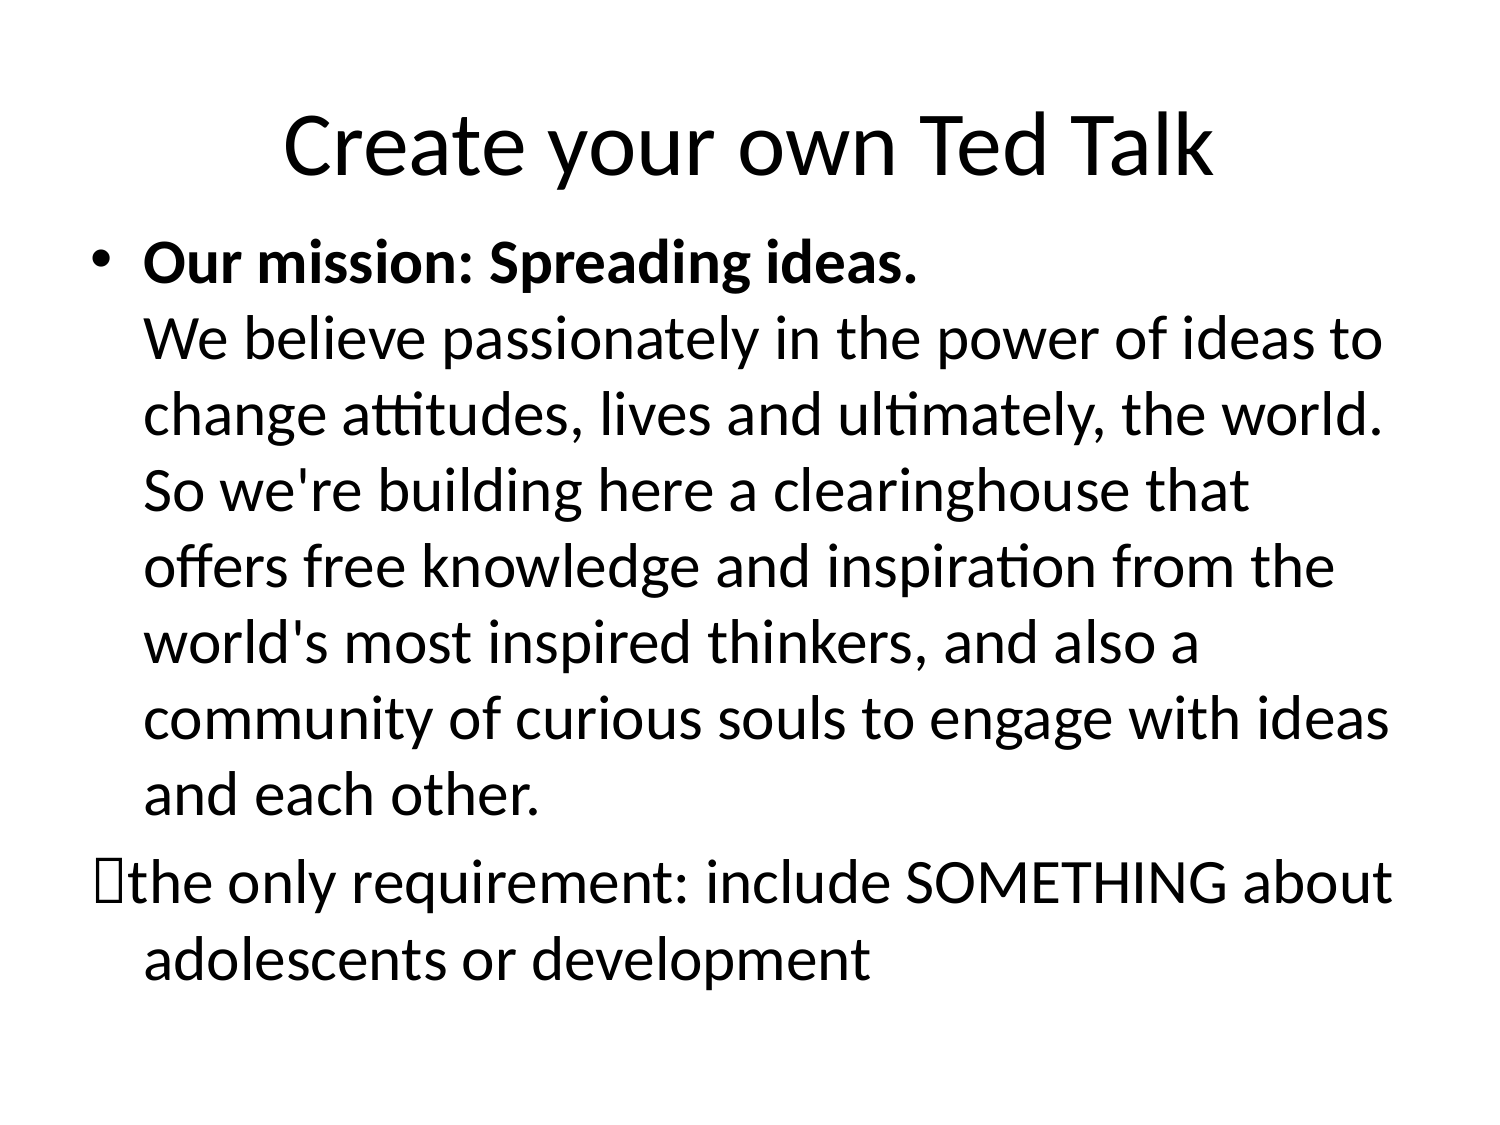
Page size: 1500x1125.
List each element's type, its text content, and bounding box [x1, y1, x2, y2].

title Create your own Ted Talk [75, 45, 1425, 212]
list Our mission: Spreading ideas. We believe passionately in the power of ideas to change attitudes, lives and ultimately, the world. So we're building here a clearinghouse that offers free knowledge and inspiration from the world's most inspired thinkers, and also a community of curious souls to engage with ideas and each other. the only requirement: include SOMETHING about adolescents or development [75, 212, 1425, 1005]
